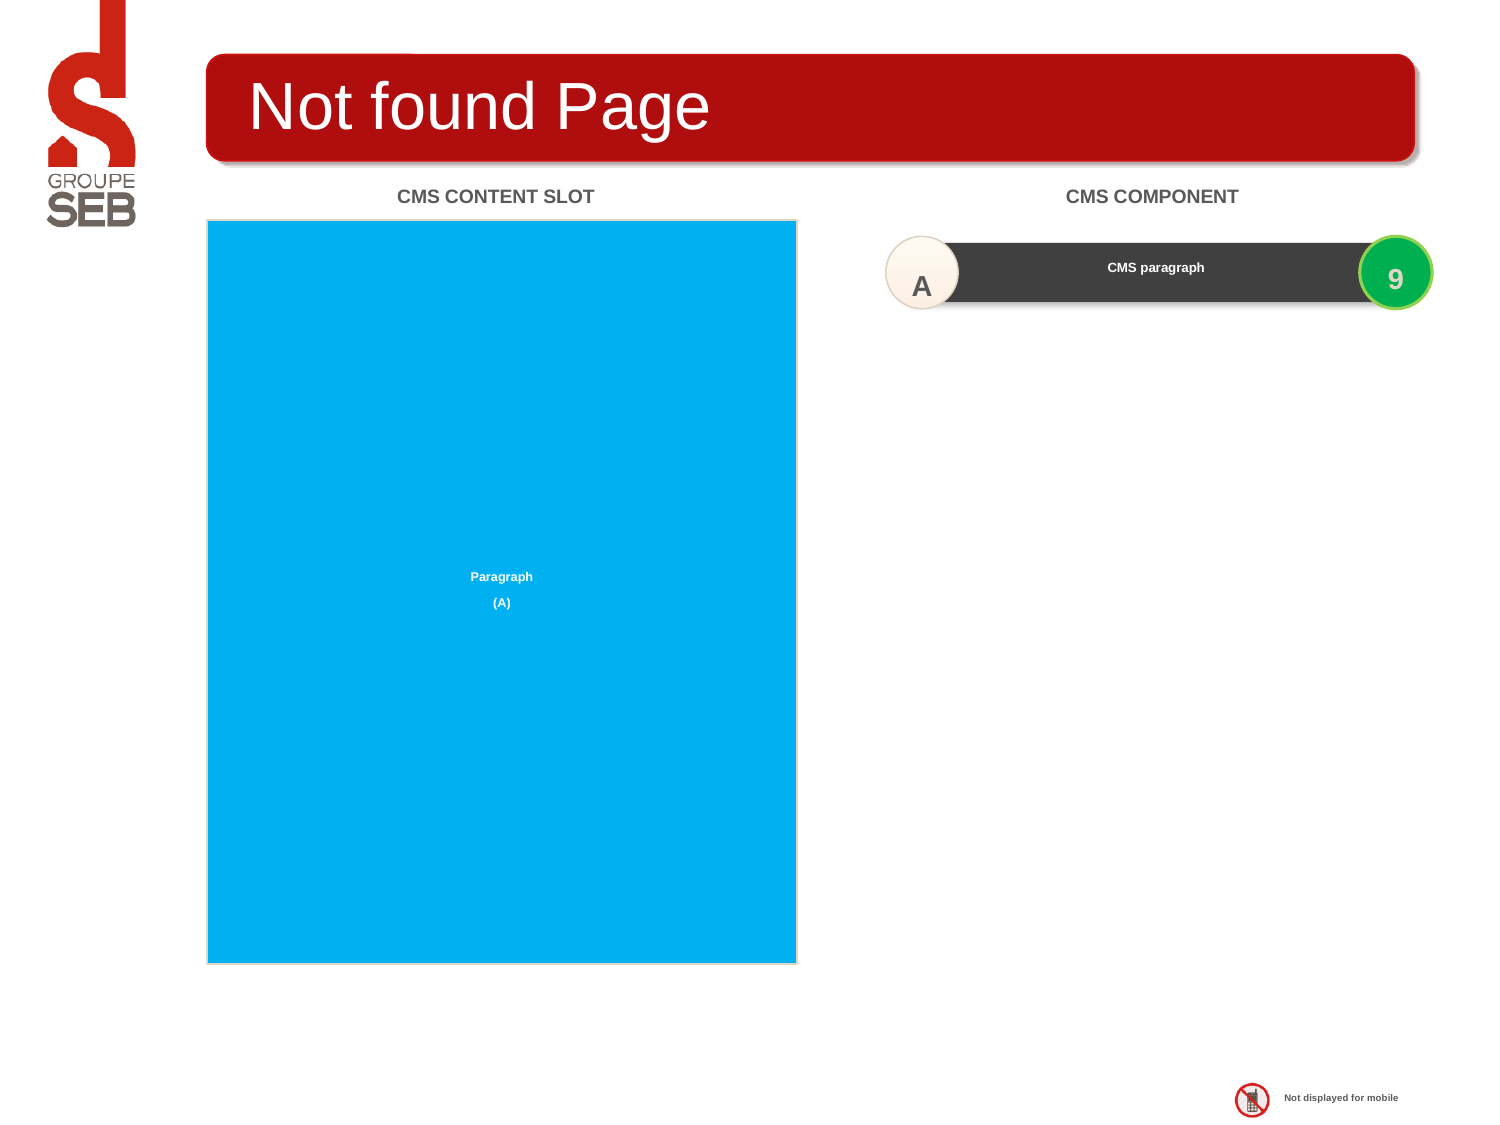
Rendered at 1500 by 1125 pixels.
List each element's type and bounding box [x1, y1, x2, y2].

text_box [1270, 1082, 1500, 1117]
text_box [885, 236, 1433, 309]
picture [1233, 1081, 1270, 1118]
text_box [981, 172, 1324, 228]
picture [0, 0, 182, 266]
text_box [205, 172, 799, 966]
title [234, 56, 1400, 149]
